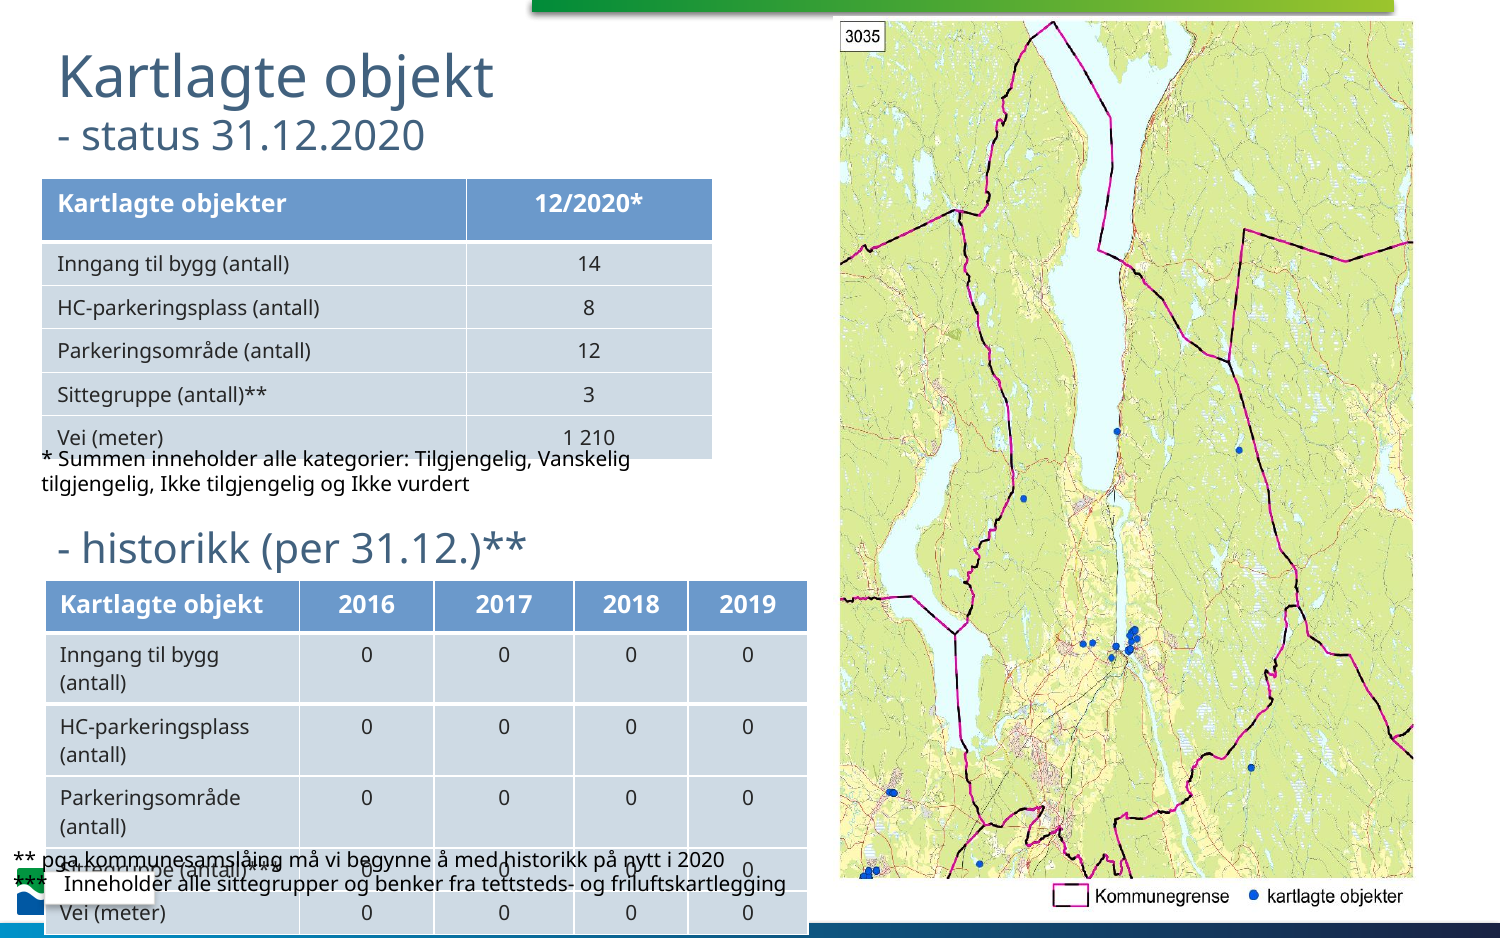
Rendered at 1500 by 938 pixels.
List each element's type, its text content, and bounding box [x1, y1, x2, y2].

table_cell 0 [435, 777, 573, 838]
table_cell 12 [467, 329, 712, 372]
table_cell 0 [575, 777, 687, 838]
table_cell 0 [435, 706, 573, 775]
table_cell 1 210 [467, 416, 712, 459]
table_cell Vei (meter) [46, 904, 299, 934]
picture [833, 16, 1419, 913]
table_cell 0 [689, 892, 807, 934]
table_cell HC-parkeringsplass (antall) [42, 286, 466, 328]
table_cell 14 [467, 244, 712, 285]
table_cell 0 [300, 777, 433, 838]
table_cell 0 [689, 706, 807, 775]
table_header 2019 [689, 581, 807, 631]
table_cell 8 [467, 286, 712, 328]
table_header Kartlagte objekt [46, 581, 299, 631]
table_header Kartlagte objekter [42, 179, 466, 240]
table_cell HC-parkeringsplass (antall) [46, 706, 299, 775]
table_cell 3 [467, 373, 712, 415]
table_header 12/2020* [467, 179, 712, 240]
table_cell 0 [300, 635, 433, 702]
text_box * Summen inneholder alle kategorier: Tilgjengelig, Vanskelig tilgjengelig, Ikke tilgjengelig og Ikke vurdert [26, 438, 711, 504]
table_header 2017 [435, 581, 573, 631]
table_cell Inngang til bygg (antall) [46, 635, 299, 702]
table_cell 0 [300, 904, 433, 934]
table_cell Sittegruppe (antall)** [42, 373, 466, 415]
table_cell Parkeringsområde (antall) [42, 329, 466, 372]
table_cell 0 [300, 706, 433, 775]
table_cell 0 [435, 904, 573, 934]
table_cell 0 [575, 635, 687, 702]
text_box - historikk (per 31.12.)** [42, 496, 828, 580]
table_cell 0 [689, 777, 807, 847]
table_cell Vei (meter) [42, 416, 466, 438]
table_cell Parkeringsområde (antall) [46, 777, 299, 838]
table_cell 0 [435, 635, 573, 702]
table_cell 0 [689, 635, 807, 702]
table_cell 0 [575, 706, 687, 775]
table_cell 0 [802, 849, 807, 890]
text_box ** pga kommunesamslåing må vi begynne å med historikk på nytt i 2020 *** Inneholder alle sittegrupper og benker fra tettsteds- og friluftskartlegging [0, 838, 802, 904]
table_cell Inngang til bygg (antall) [42, 244, 466, 285]
table_header 2018 [575, 581, 687, 631]
table_header 2016 [300, 581, 433, 631]
table_cell 0 [575, 904, 687, 934]
text_box Kartlagte objekt - status 31.12.2020 [42, 24, 828, 167]
